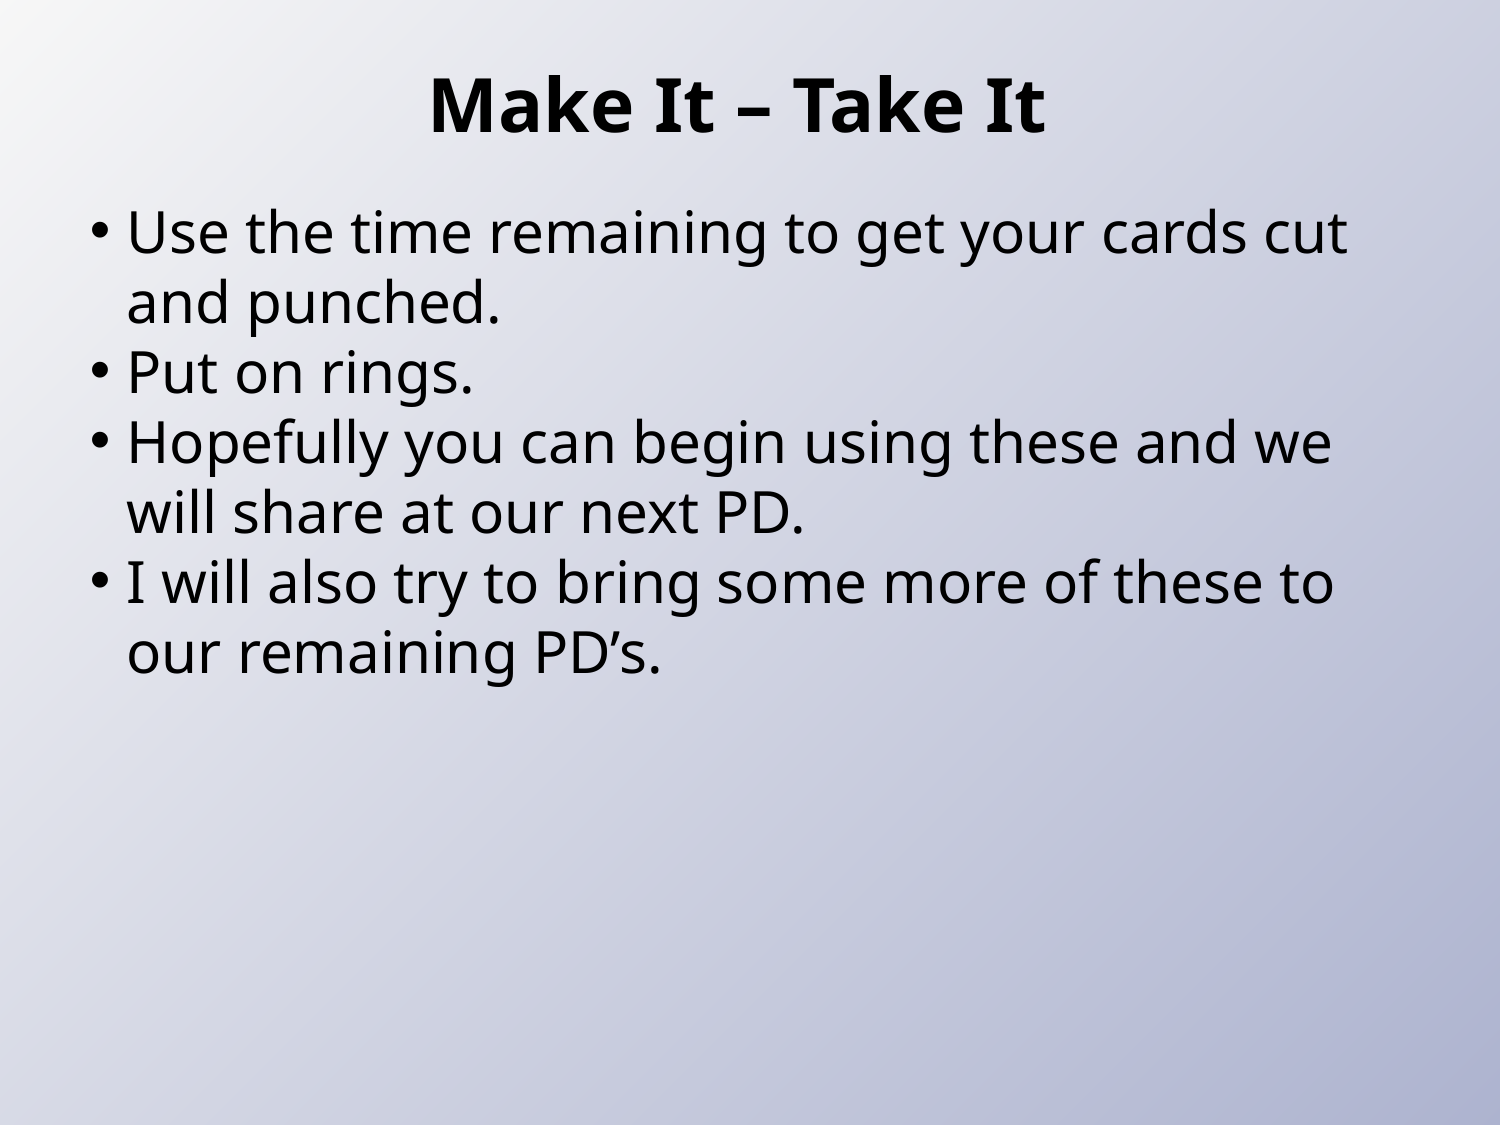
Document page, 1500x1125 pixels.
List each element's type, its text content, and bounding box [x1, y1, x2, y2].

text_box Use the time remaining to get your cards cut and punched. Put on rings. Hopefully you can begin using these and we will share at our next PD. I will also try to bring some more of these to our remaining PD’s. [74, 187, 1438, 693]
text_box Make It – Take It [87, 49, 1388, 155]
